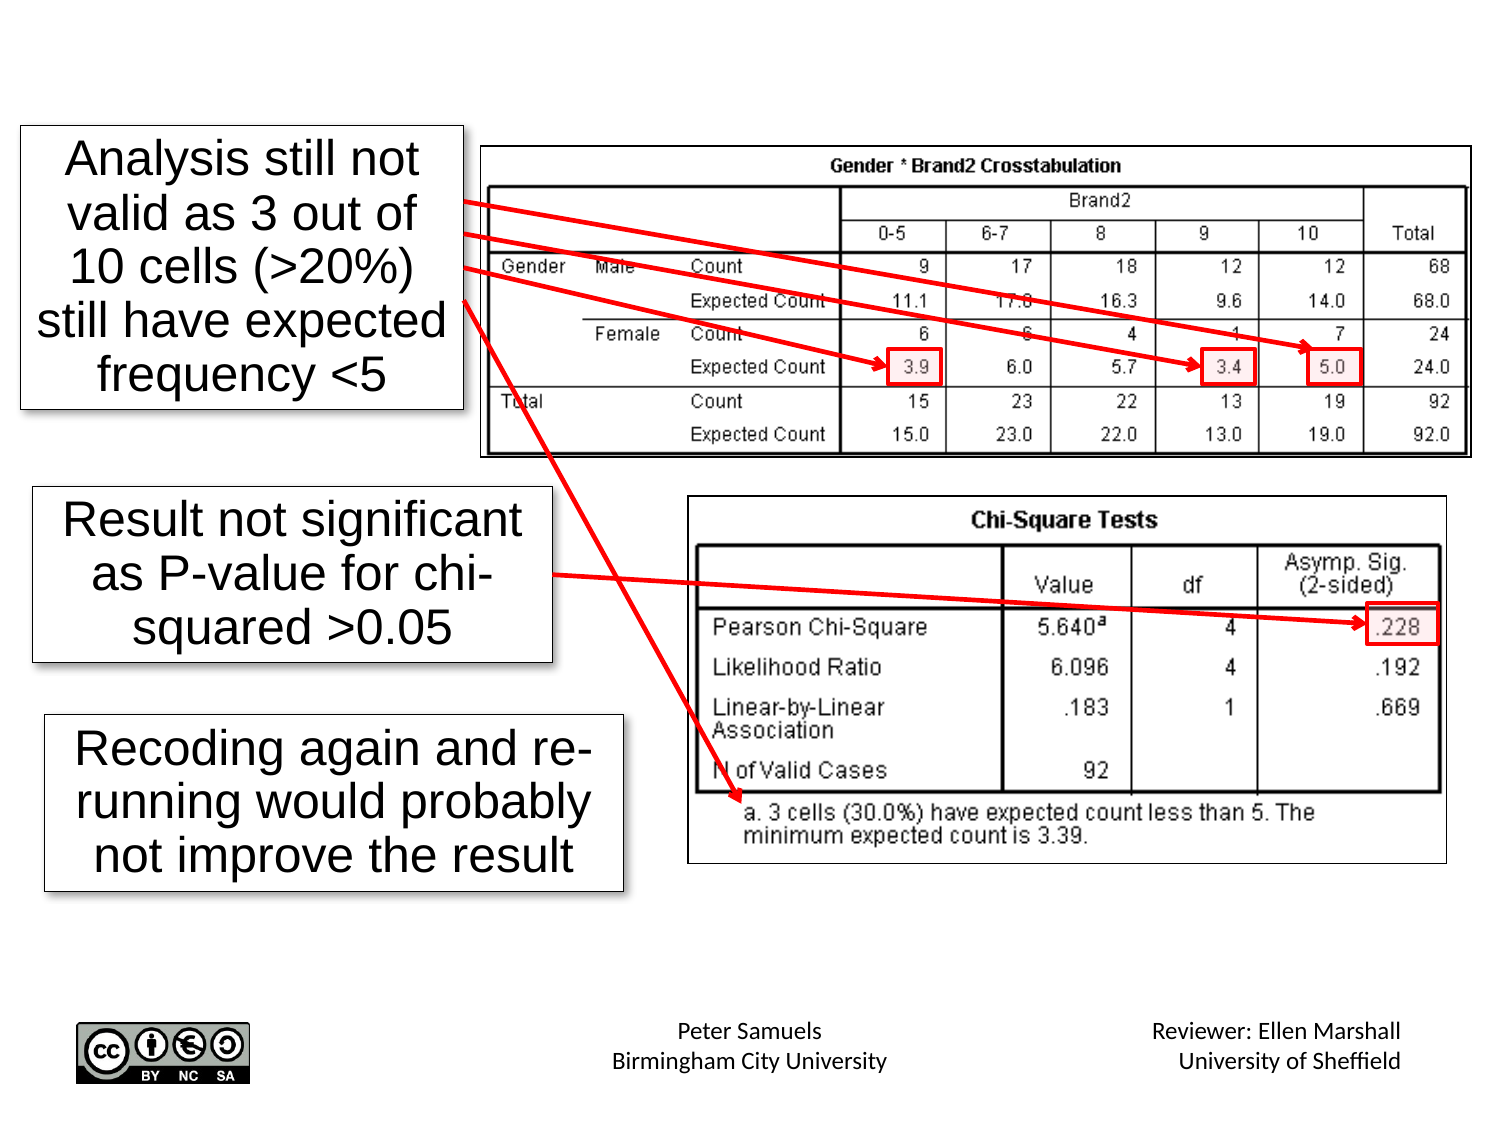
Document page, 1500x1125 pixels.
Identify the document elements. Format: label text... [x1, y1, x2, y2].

picture [76, 1022, 251, 1084]
text_box Recoding again and re-running would probably not improve the result [44, 714, 624, 892]
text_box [463, 373, 742, 805]
text_box Analysis still not valid as 3 out of 10 cells (>20%) still have expected frequency <5 [20, 125, 464, 410]
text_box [552, 575, 1368, 624]
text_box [463, 201, 1315, 350]
picture [481, 146, 1471, 457]
picture [688, 496, 1446, 864]
text_box Reviewer: Ellen Marshall University of Sheffield [1038, 1007, 1417, 1083]
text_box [463, 358, 1203, 367]
text_box Peter Samuels Birmingham City University [549, 1007, 951, 1083]
text_box Result not significant as P-value for chi-squared >0.05 [32, 486, 458, 663]
